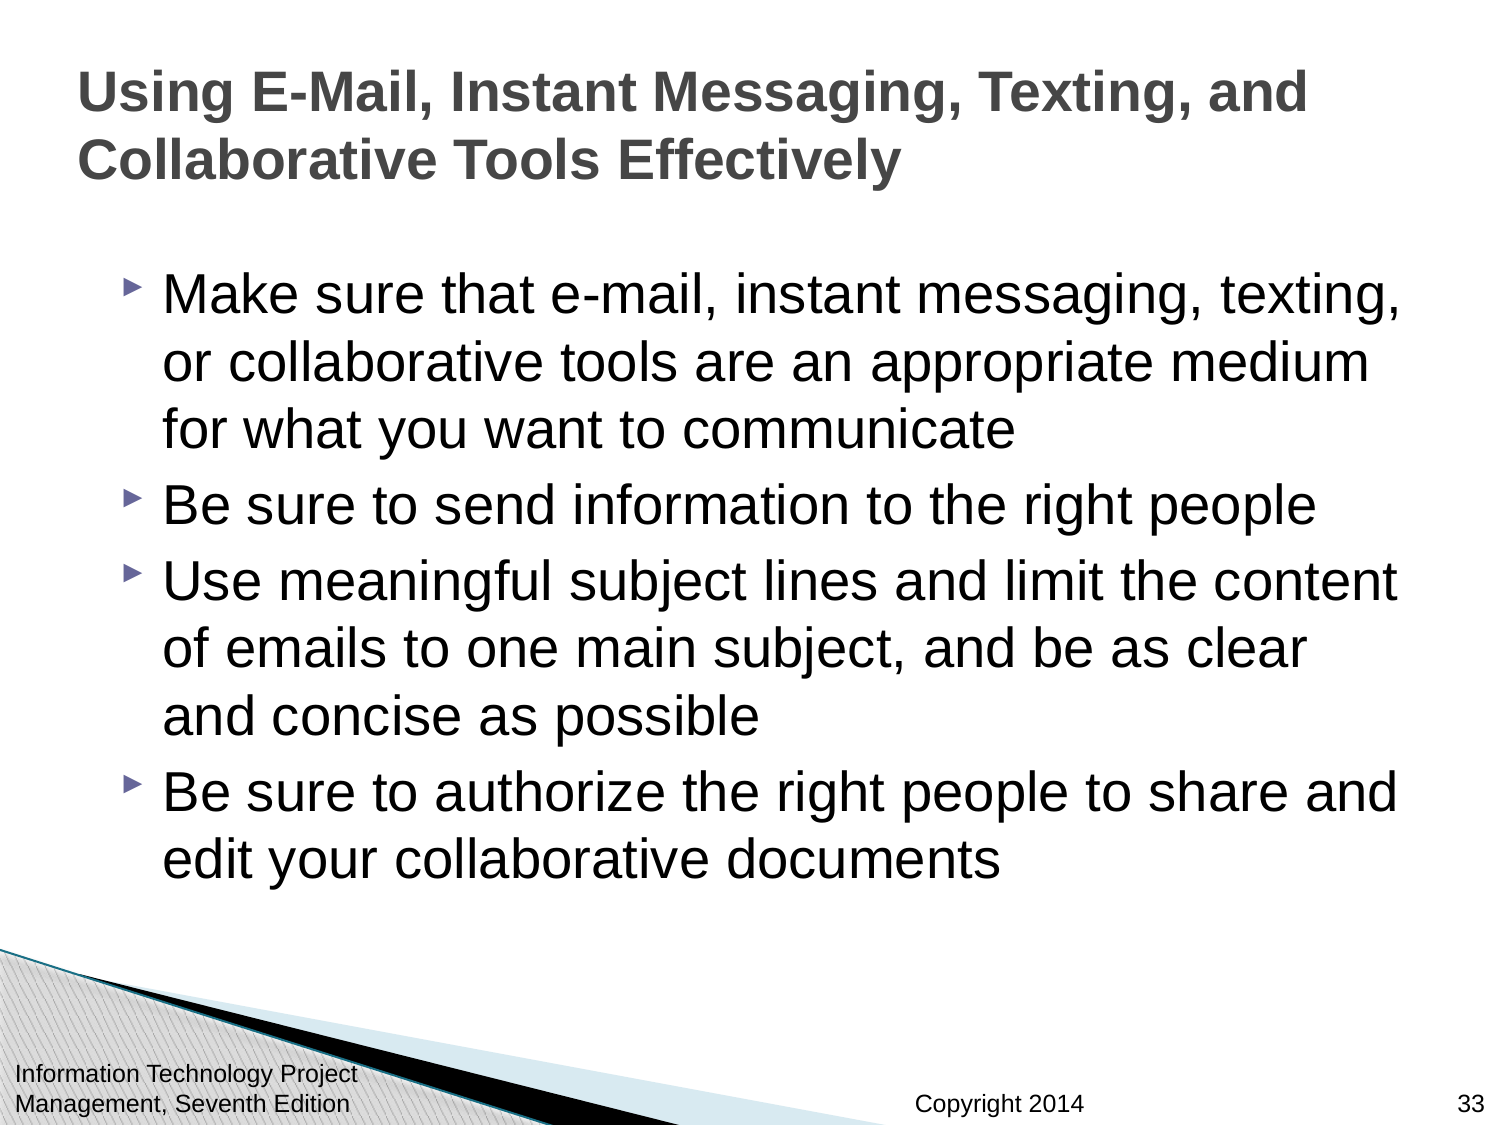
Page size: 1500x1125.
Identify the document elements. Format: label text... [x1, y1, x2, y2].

title Using E-Mail, Instant Messaging, Texting, and Collaborative Tools Effectively [62, 45, 1425, 200]
slide_number 33 [1408, 1065, 1500, 1125]
list Make sure that e-mail, instant messaging, texting, or collaborative tools are an appropriate medium for what you want to communicate Be sure to send information to the right people Use meaningful subject lines and limit the content of emails to one main subject, and be as clear and concise as possible Be sure to authorize the right people to share and edit your collaborative documents [87, 249, 1426, 1001]
footer Information Technology Project Management, Seventh Edition [0, 1065, 425, 1125]
